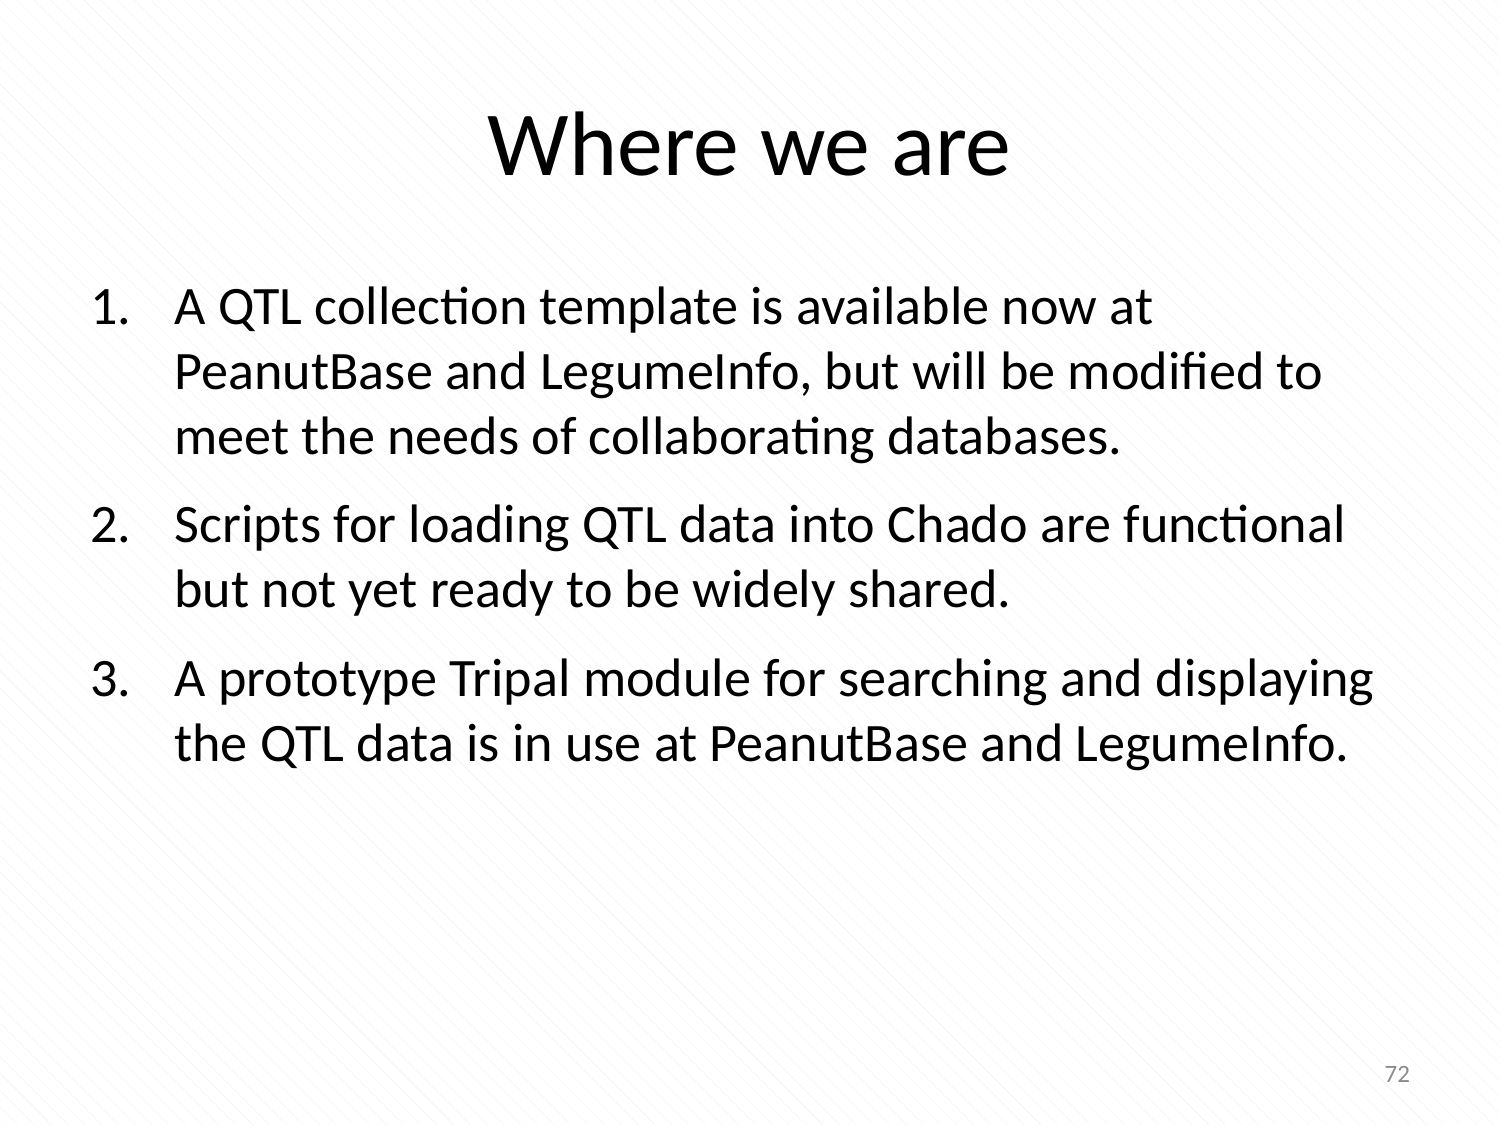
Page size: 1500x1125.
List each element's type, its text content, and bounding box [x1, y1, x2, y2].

list A QTL collection template is available now at PeanutBase and LegumeInfo, but will be modified to meet the needs of collaborating databases. Scripts for loading QTL data into Chado are functional but not yet ready to be widely shared. A prototype Tripal module for searching and displaying the QTL data is in use at PeanutBase and LegumeInfo. [75, 262, 1425, 1005]
slide_number 72 [1074, 1042, 1425, 1103]
title Where we are [75, 45, 1425, 233]
